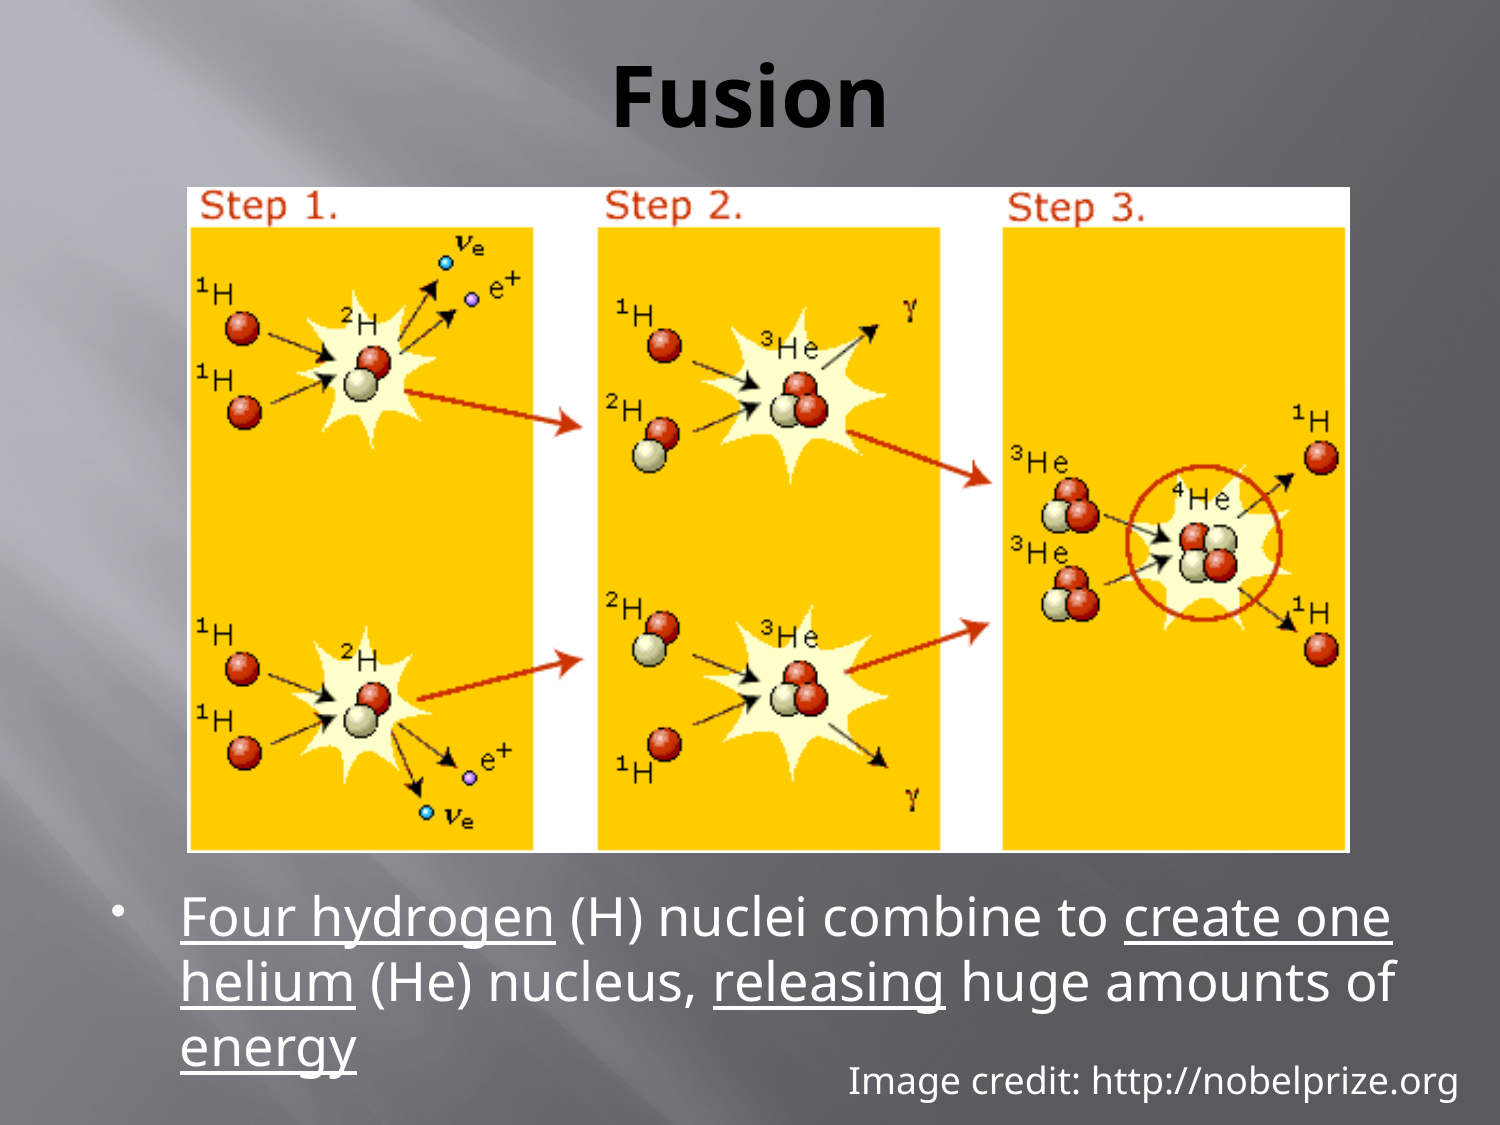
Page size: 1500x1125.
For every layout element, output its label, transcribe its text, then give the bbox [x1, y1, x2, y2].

list Four hydrogen (H) nuclei combine to create one helium (He) nucleus, releasing huge amounts of energy [74, 874, 1426, 1088]
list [187, 187, 1351, 853]
title Fusion [75, 24, 1425, 163]
text_box Image credit: http://nobelprize.org [712, 1049, 1475, 1110]
